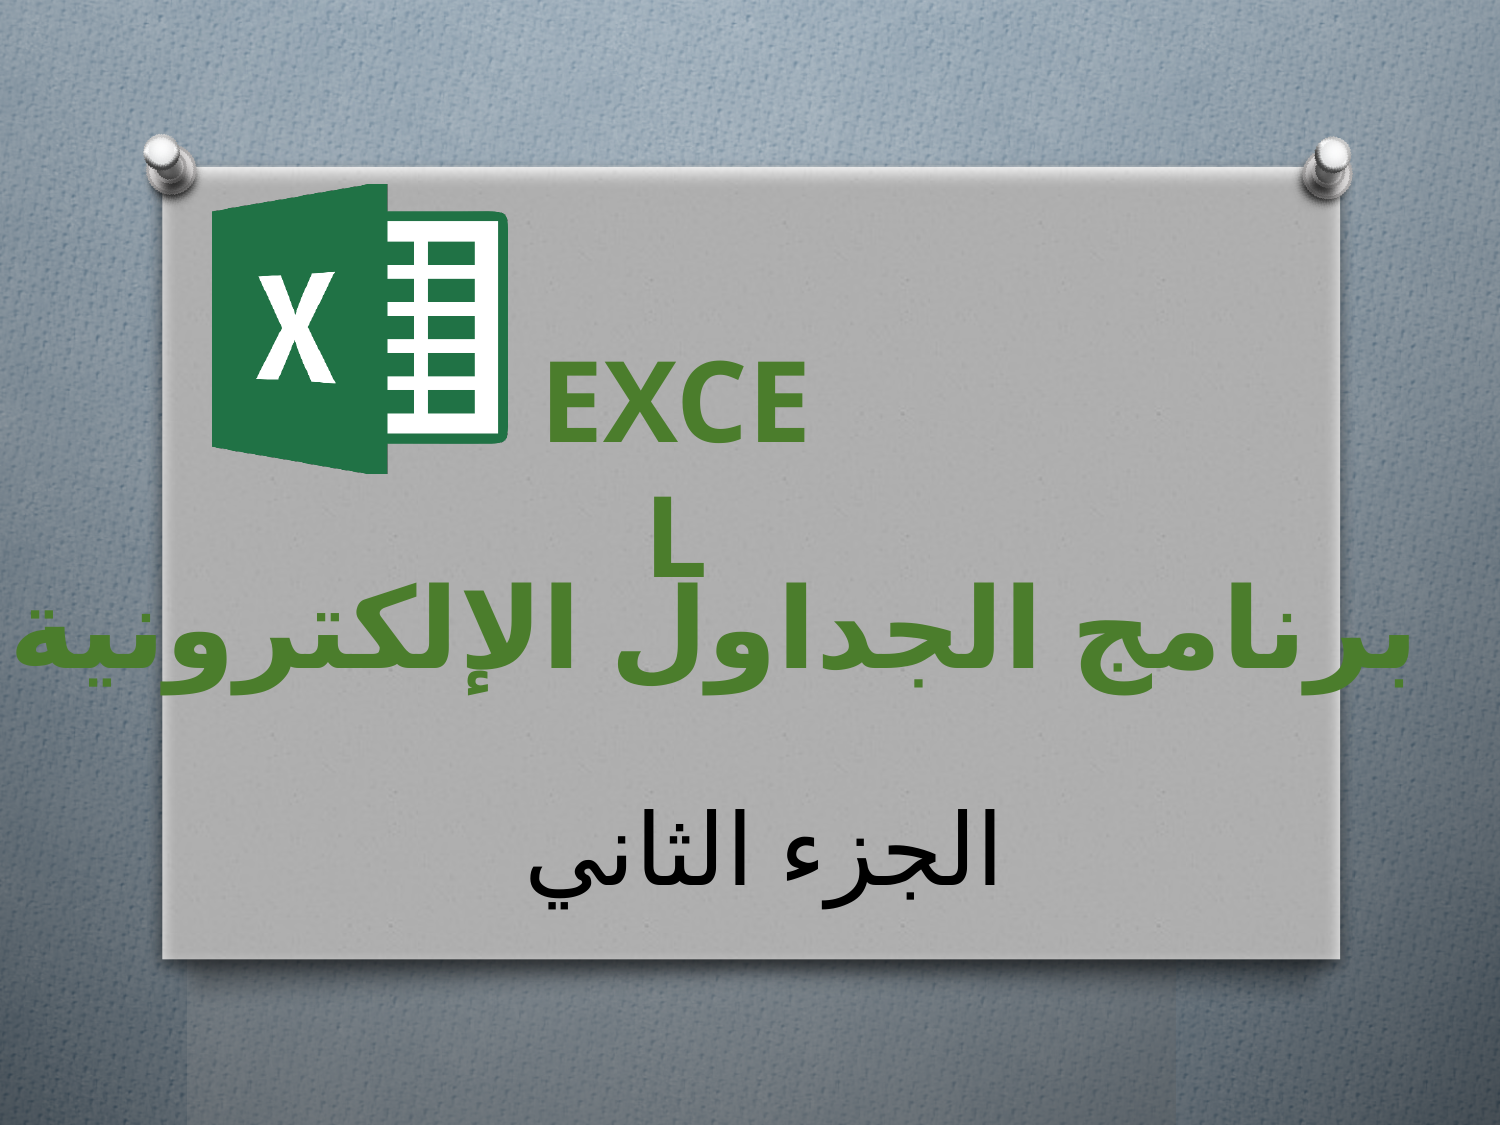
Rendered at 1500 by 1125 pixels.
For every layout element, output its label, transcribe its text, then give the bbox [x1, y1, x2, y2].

text_box EXCEL [510, 322, 842, 608]
picture [112, 100, 508, 475]
picture [1274, 109, 1396, 230]
text_box برنامج الجداول الإلكترونية [0, 548, 1436, 699]
text_box الجزء الثاني [360, 775, 1170, 914]
